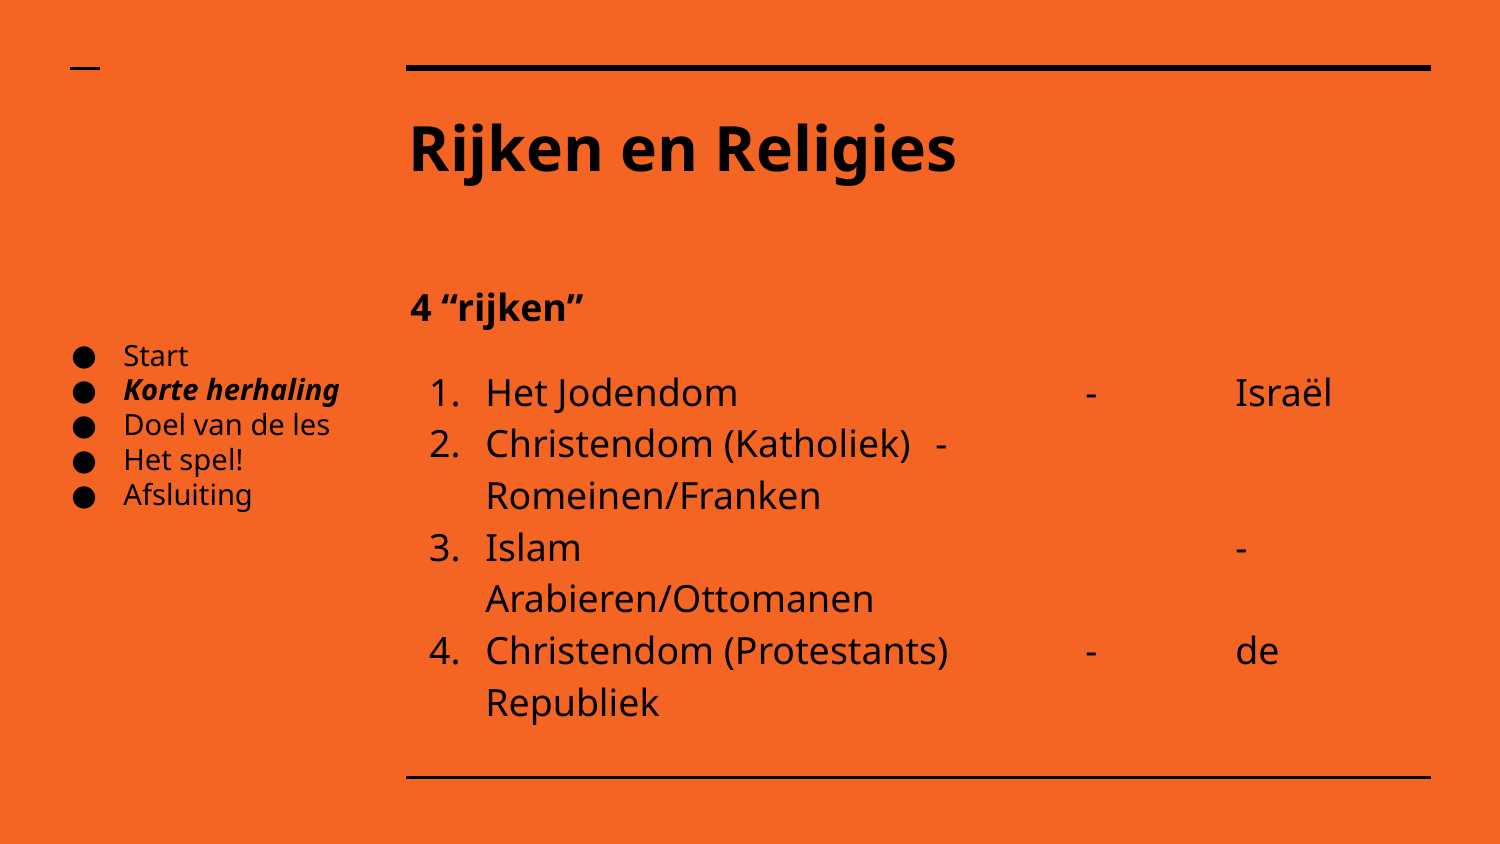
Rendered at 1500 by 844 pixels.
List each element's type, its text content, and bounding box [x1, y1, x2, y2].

text_box Start Korte herhaling Doel van de les Het spel! Afsluiting [33, 321, 360, 522]
list 4 “rijken” Het Jodendom - Israël Christendom (Katholiek) - Romeinen/Franken Islam - Arabieren/Ottomanen Christendom (Protestants) - de Republiek [395, 261, 1433, 755]
title Rijken en Religies [393, 94, 1431, 199]
